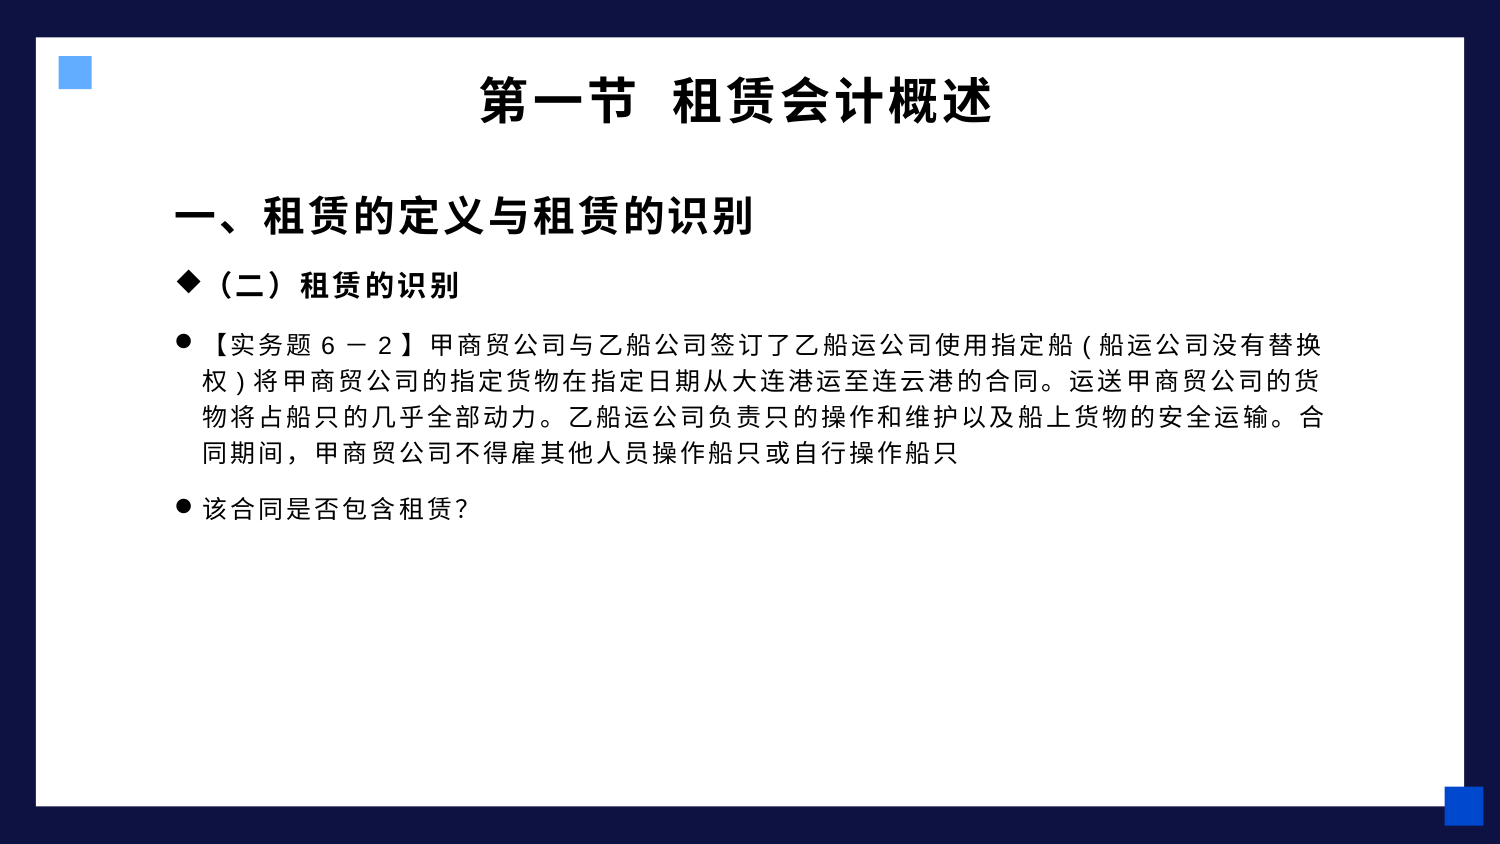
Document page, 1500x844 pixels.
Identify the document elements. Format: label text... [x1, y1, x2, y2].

title 第一节 租赁会计概述 [141, 48, 1327, 138]
list 一、租赁的定义与租赁的识别 （二）租赁的识别 【实务题6－2】甲商贸公司与乙船公司签订了乙船运公司使用指定船(船运公司没有替换权)将甲商贸公司的指定货物在指定日期从大连港运至连云港的合同。运送甲商贸公司的货物将占船只的几乎全部动力。乙船运公司负责只的操作和维护以及船上货物的安全运输。合同期间，甲商贸公司不得雇其他人员操作船只或自行操作船只 该合同是否包含租赁？ [157, 179, 1365, 604]
